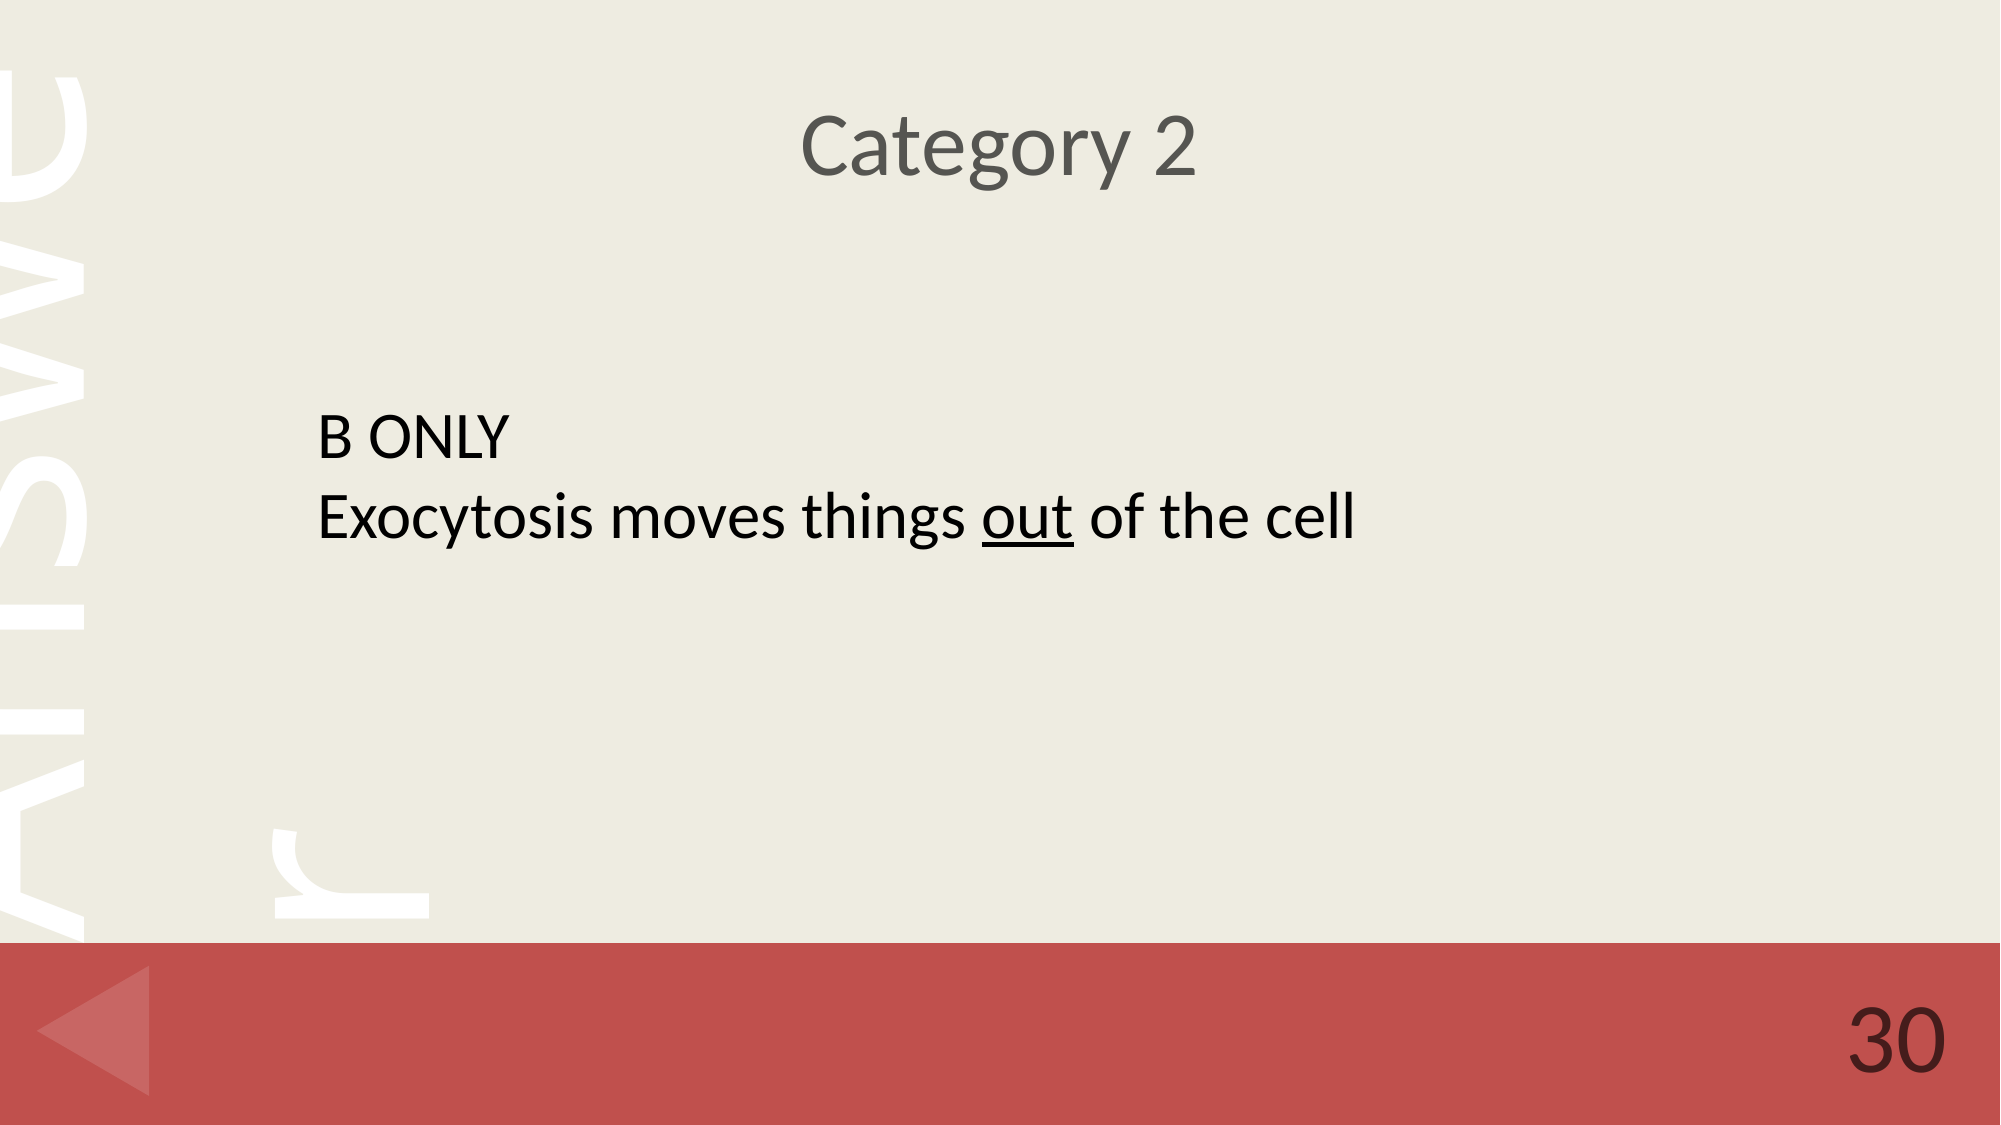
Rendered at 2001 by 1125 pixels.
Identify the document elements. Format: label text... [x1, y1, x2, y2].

title Category 2 [99, 45, 1900, 233]
list B ONLY Exocytosis moves things out of the cell [302, 307, 1760, 636]
list 30 [1494, 967, 1963, 1097]
